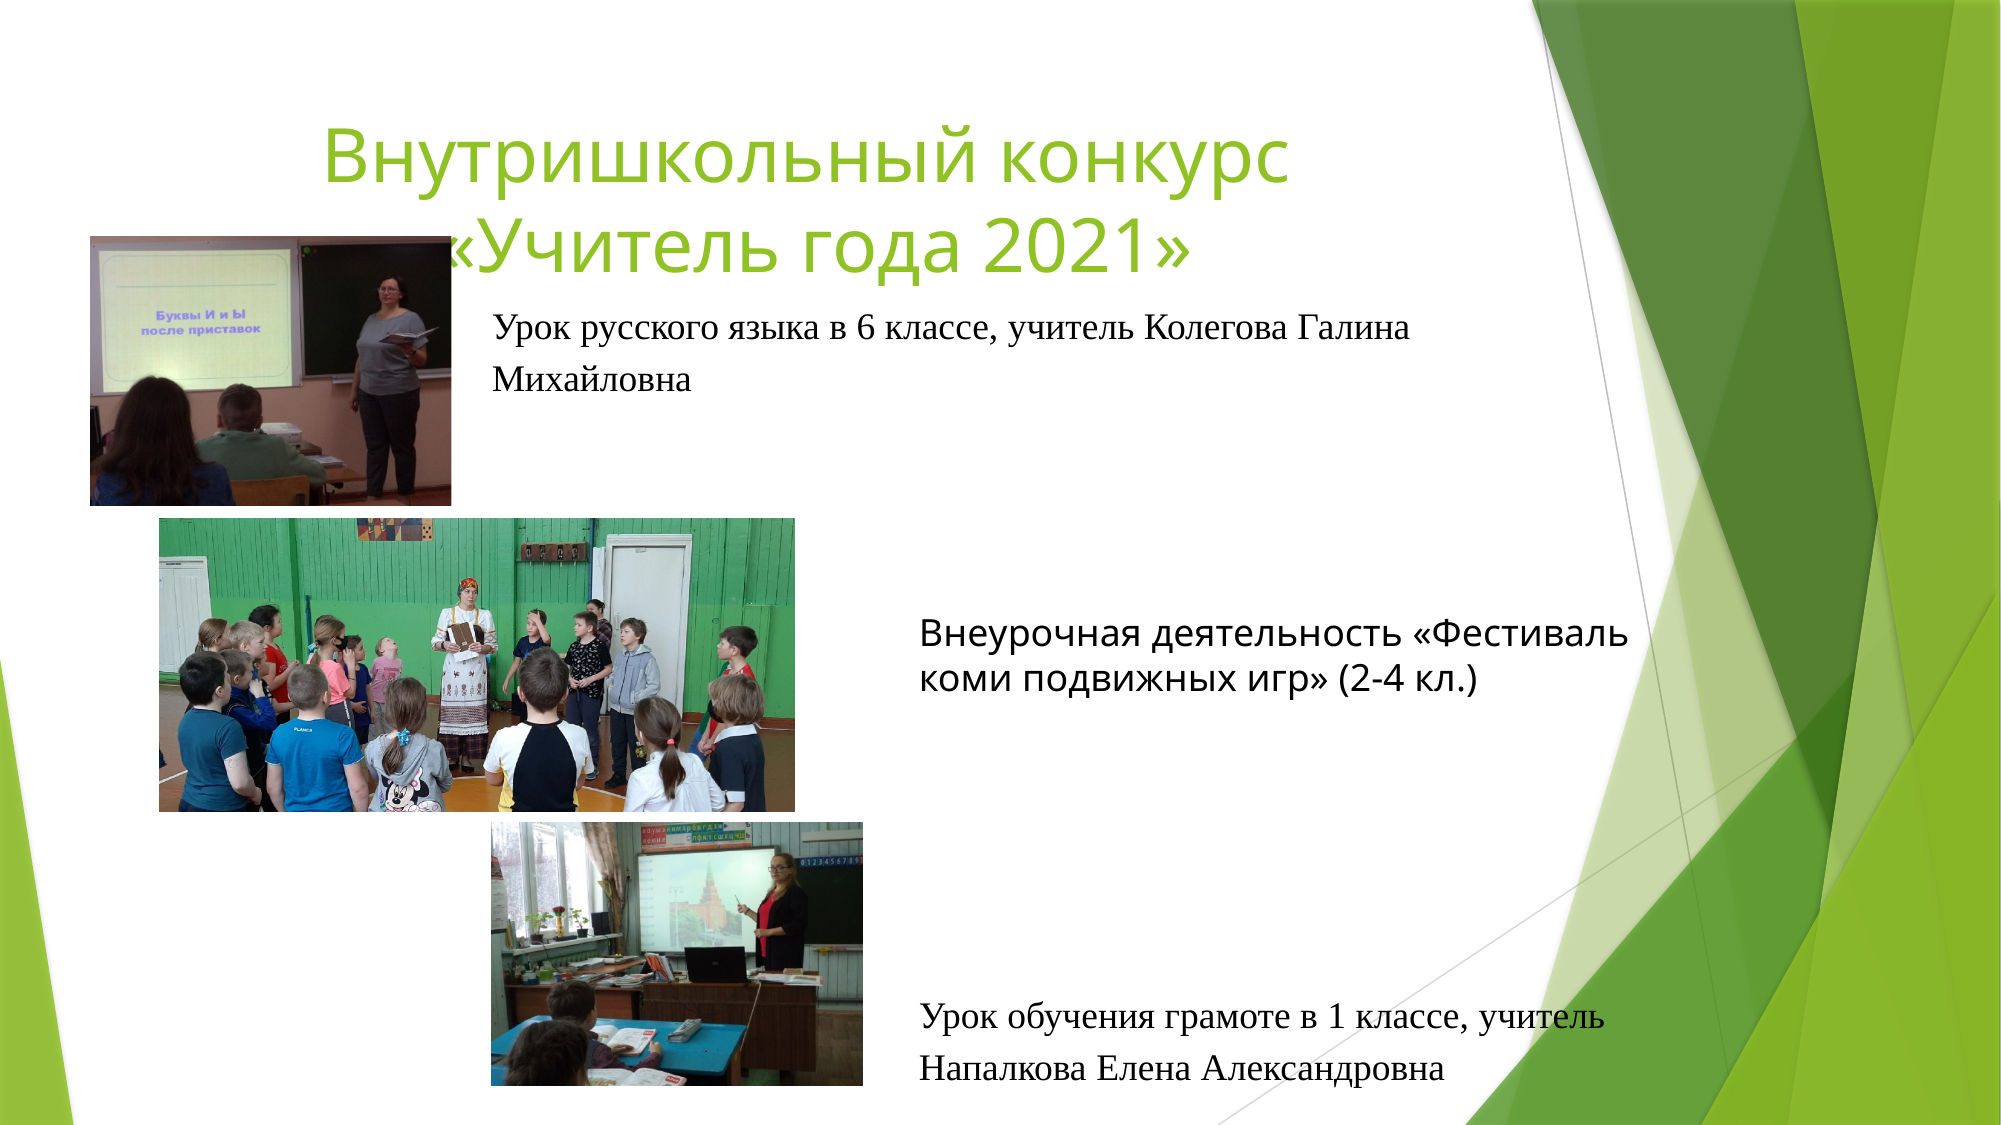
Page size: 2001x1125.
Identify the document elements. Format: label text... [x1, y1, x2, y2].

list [89, 236, 452, 507]
text_box Внеурочная деятельность «Фестиваль коми подвижных игр» (2-4 кл.) [904, 601, 1688, 707]
title Внутришкольный конкурс «Учитель года 2021» [111, 99, 1522, 317]
picture [490, 822, 864, 1087]
text_box Урок обучения грамоте в 1 классе, учитель Напалкова Елена Александровна [904, 838, 1763, 1096]
text_box Урок русского языка в 6 классе, учитель Колегова Галина Михайловна [477, 288, 1500, 407]
picture [158, 518, 796, 813]
